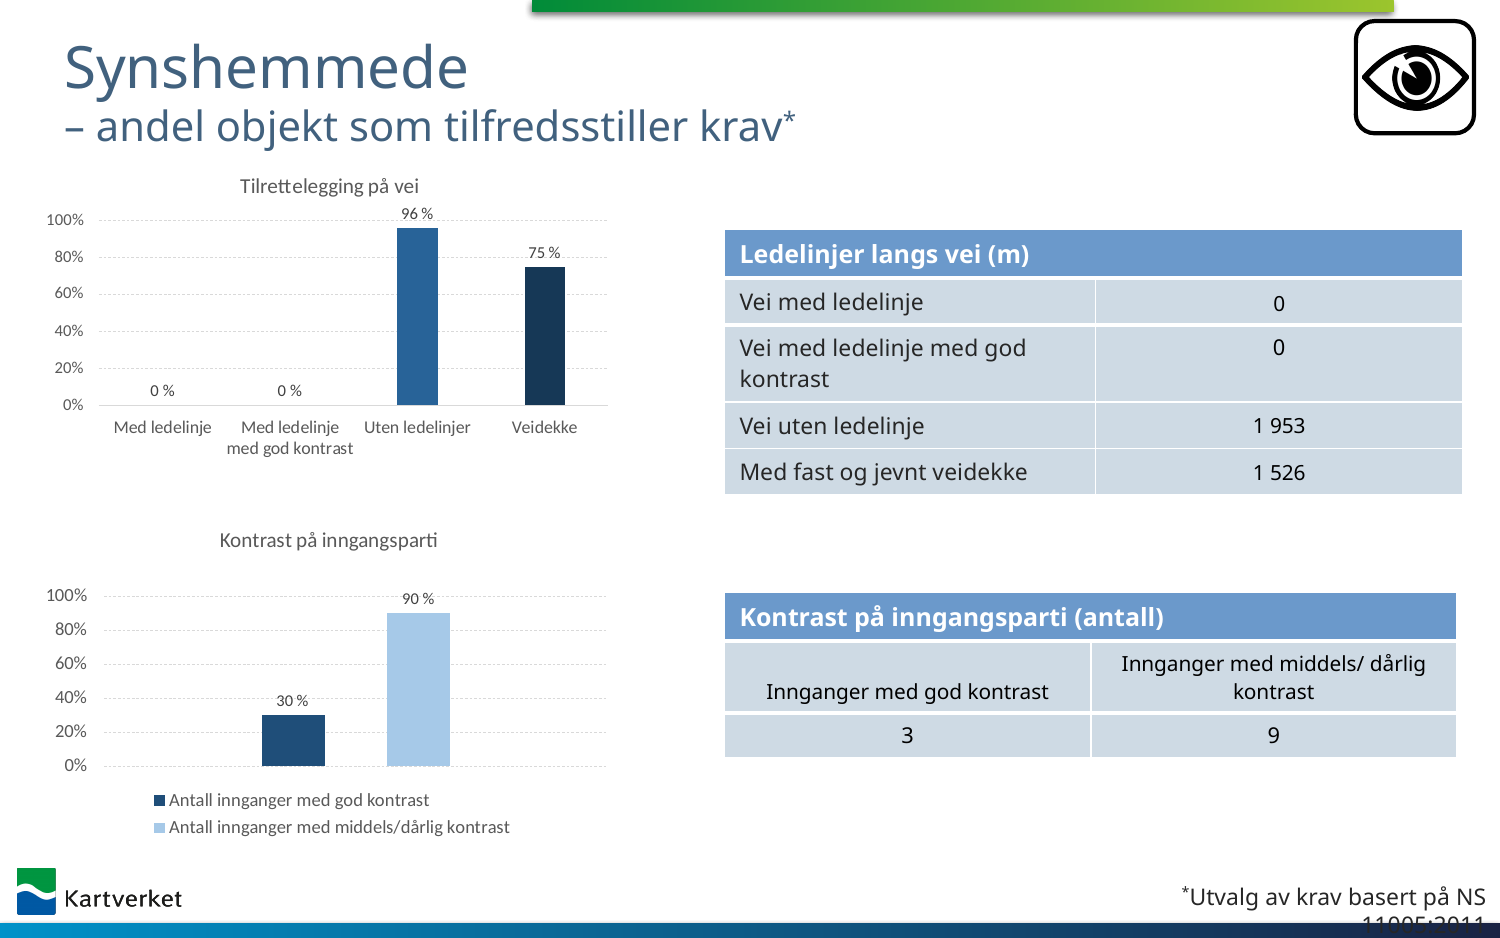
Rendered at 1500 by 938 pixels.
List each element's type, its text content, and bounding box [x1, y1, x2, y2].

table_header Ledelinjer langs vei (m) [725, 230, 1462, 276]
table_cell Vei med ledelinje med god kontrast [725, 327, 1095, 401]
text_box Synshemmede – andel objekt som tilfredsstiller krav* [49, 24, 1431, 158]
table_cell Innganger med middels/ dårlig kontrast [1092, 643, 1456, 711]
table_cell 9 [1092, 715, 1456, 757]
text_box *Utvalg av krav basert på NS 11005:2011 [1068, 873, 1500, 938]
table_header Kontrast på inngangsparti (antall) [725, 593, 1456, 639]
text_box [1355, 20, 1475, 134]
table_cell Innganger med god kontrast [725, 643, 1090, 711]
table_cell Vei med ledelinje [725, 280, 1095, 323]
table_cell 1 953 [1096, 403, 1462, 448]
table_cell Vei uten ledelinje [725, 403, 1095, 448]
table_cell 3 [725, 715, 1090, 757]
picture [41, 520, 617, 846]
picture [41, 166, 618, 492]
table_cell 0 [1096, 327, 1462, 401]
table_cell 0 [1096, 280, 1462, 323]
table_cell 1 526 [1096, 449, 1462, 494]
table_cell Med fast og jevnt veidekke [725, 449, 1095, 494]
